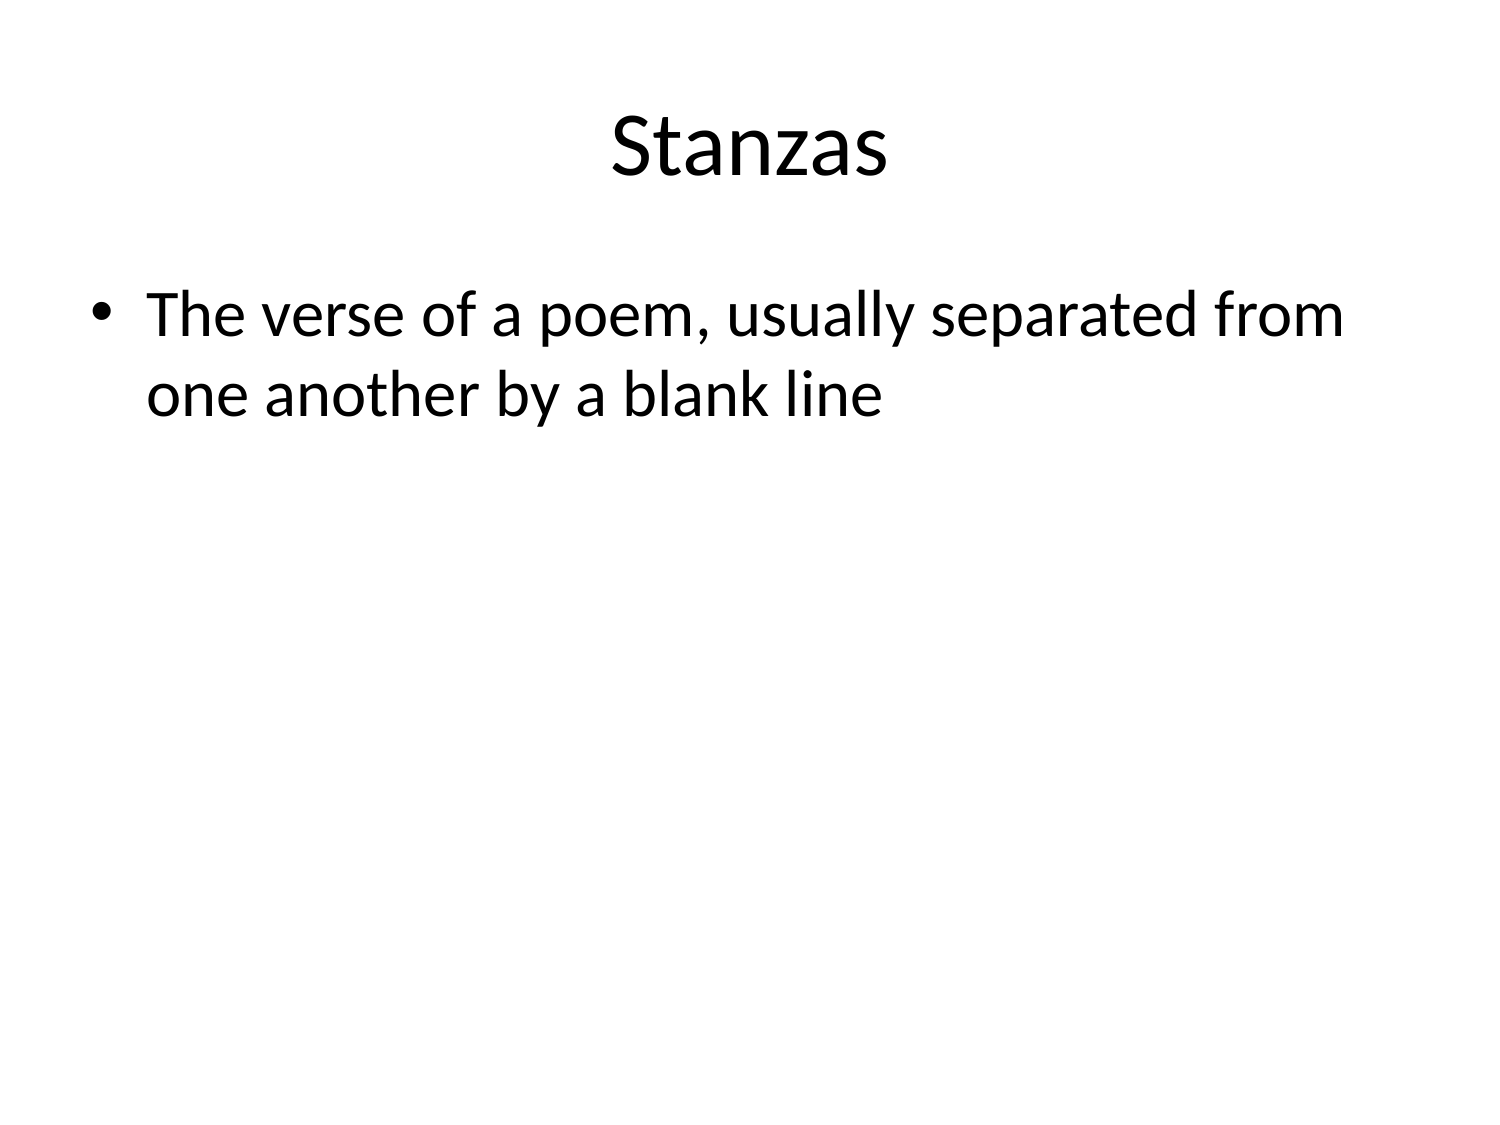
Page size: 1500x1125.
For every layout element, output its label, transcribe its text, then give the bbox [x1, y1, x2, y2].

title Stanzas [75, 45, 1425, 233]
list The verse of a poem, usually separated from one another by a blank line [75, 262, 1425, 1005]
